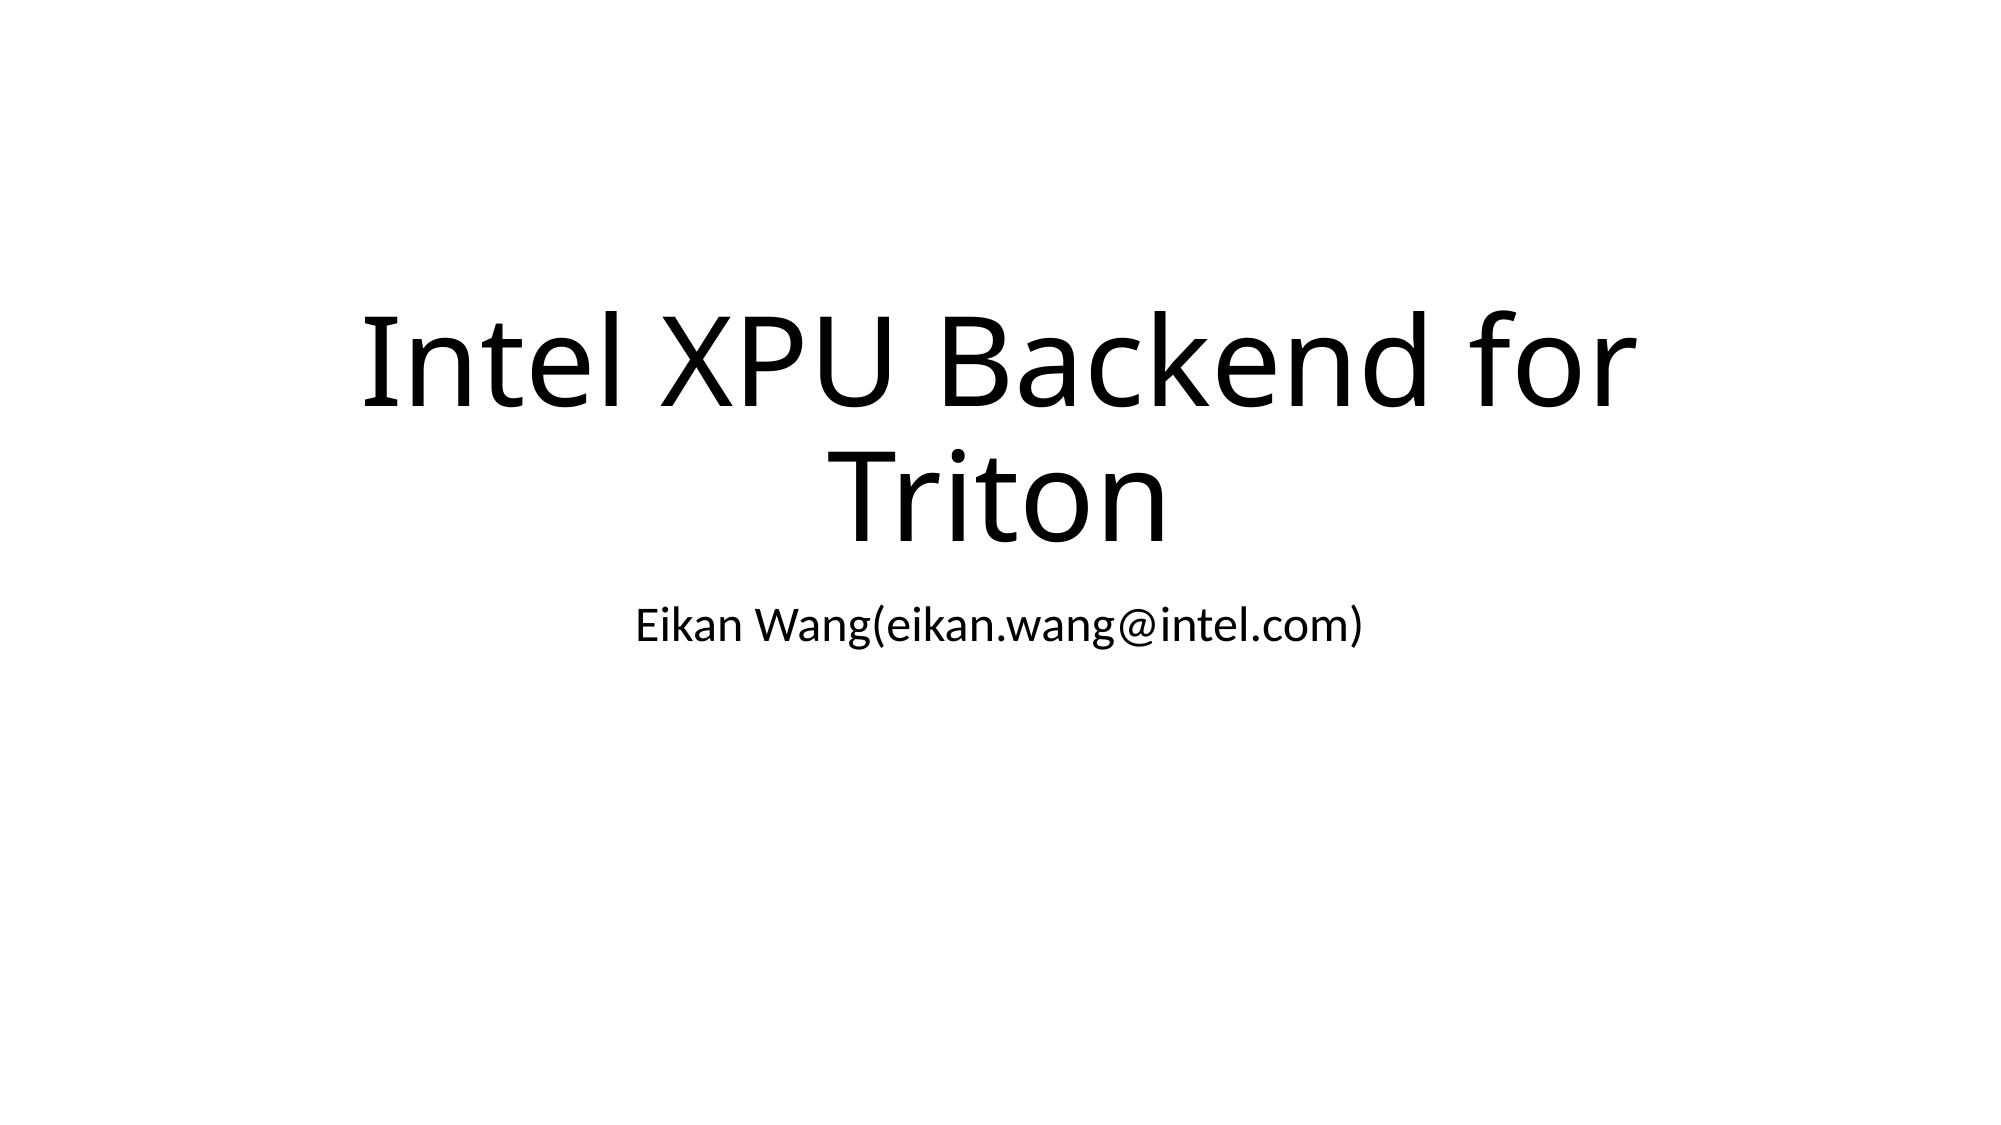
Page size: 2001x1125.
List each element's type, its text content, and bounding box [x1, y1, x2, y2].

title Intel XPU Backend for Triton [249, 184, 1750, 576]
subtitle Eikan Wang(eikan.wang@intel.com) [249, 590, 1750, 863]
